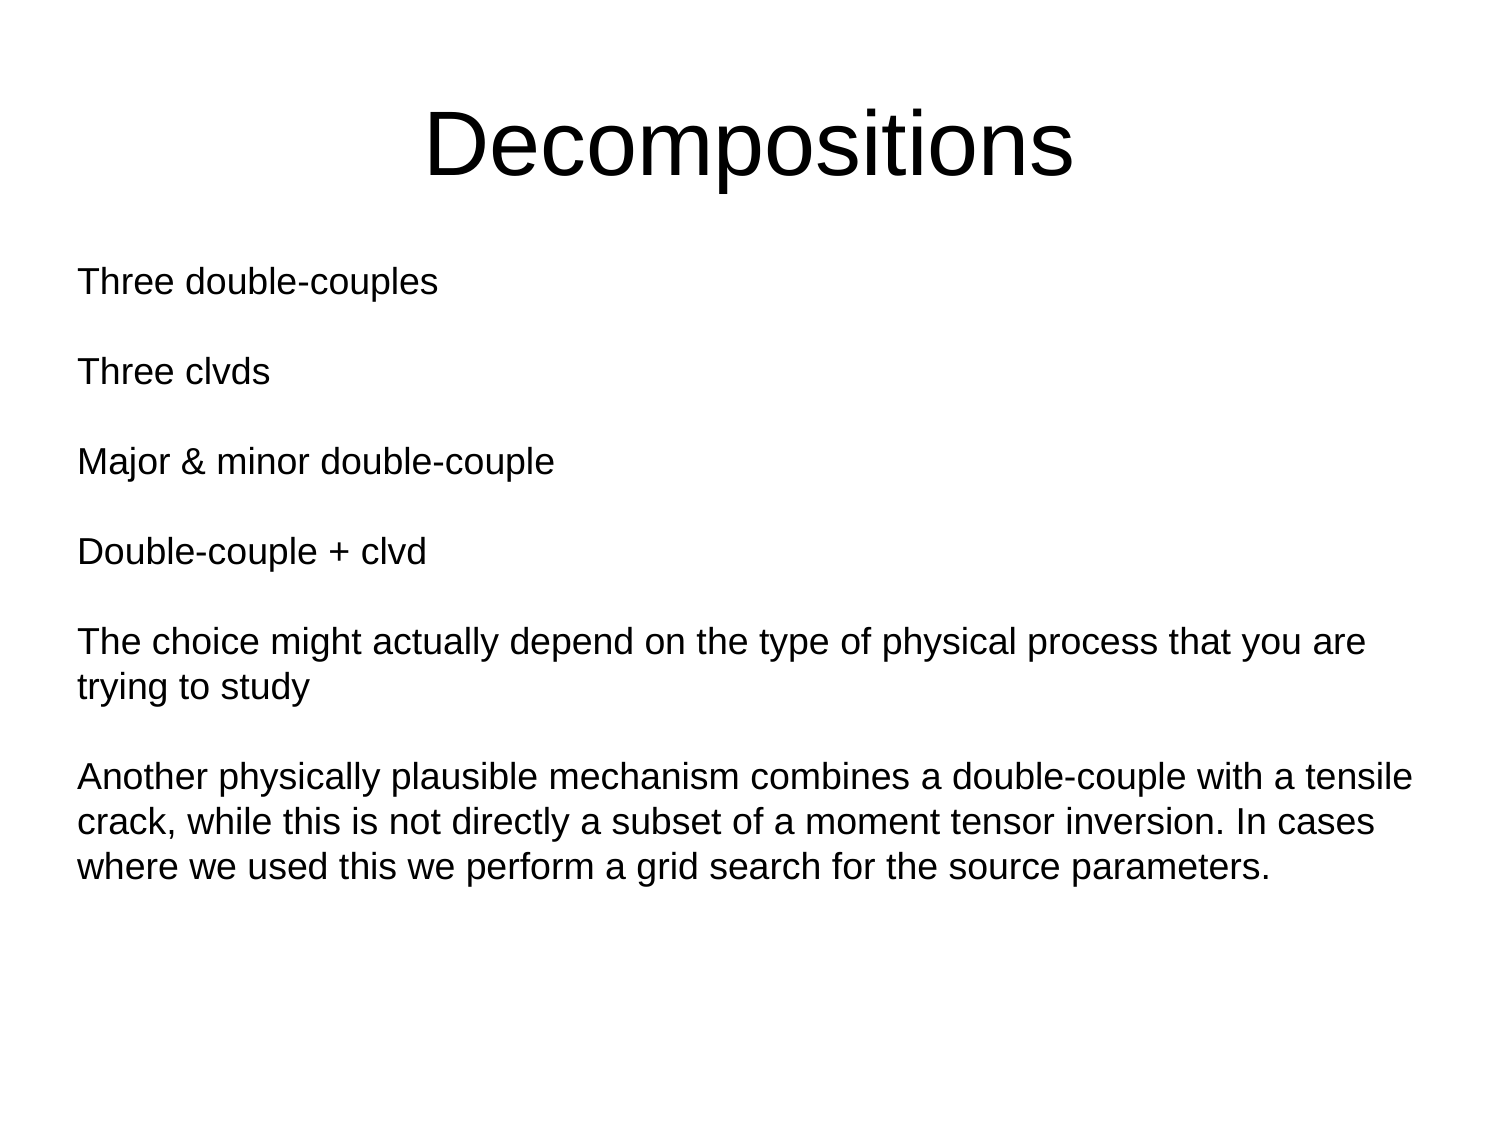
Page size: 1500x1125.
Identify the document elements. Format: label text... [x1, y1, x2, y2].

title Decompositions [75, 45, 1425, 233]
text_box Three double-couples Three clvds Major & minor double-couple Double-couple + clvd The choice might actually depend on the type of physical process that you are trying to study Another physically plausible mechanism combines a double-couple with a tensile crack, while this is not directly a subset of a moment tensor inversion. In cases where we used this we perform a grid search for the source parameters. [62, 249, 1475, 895]
